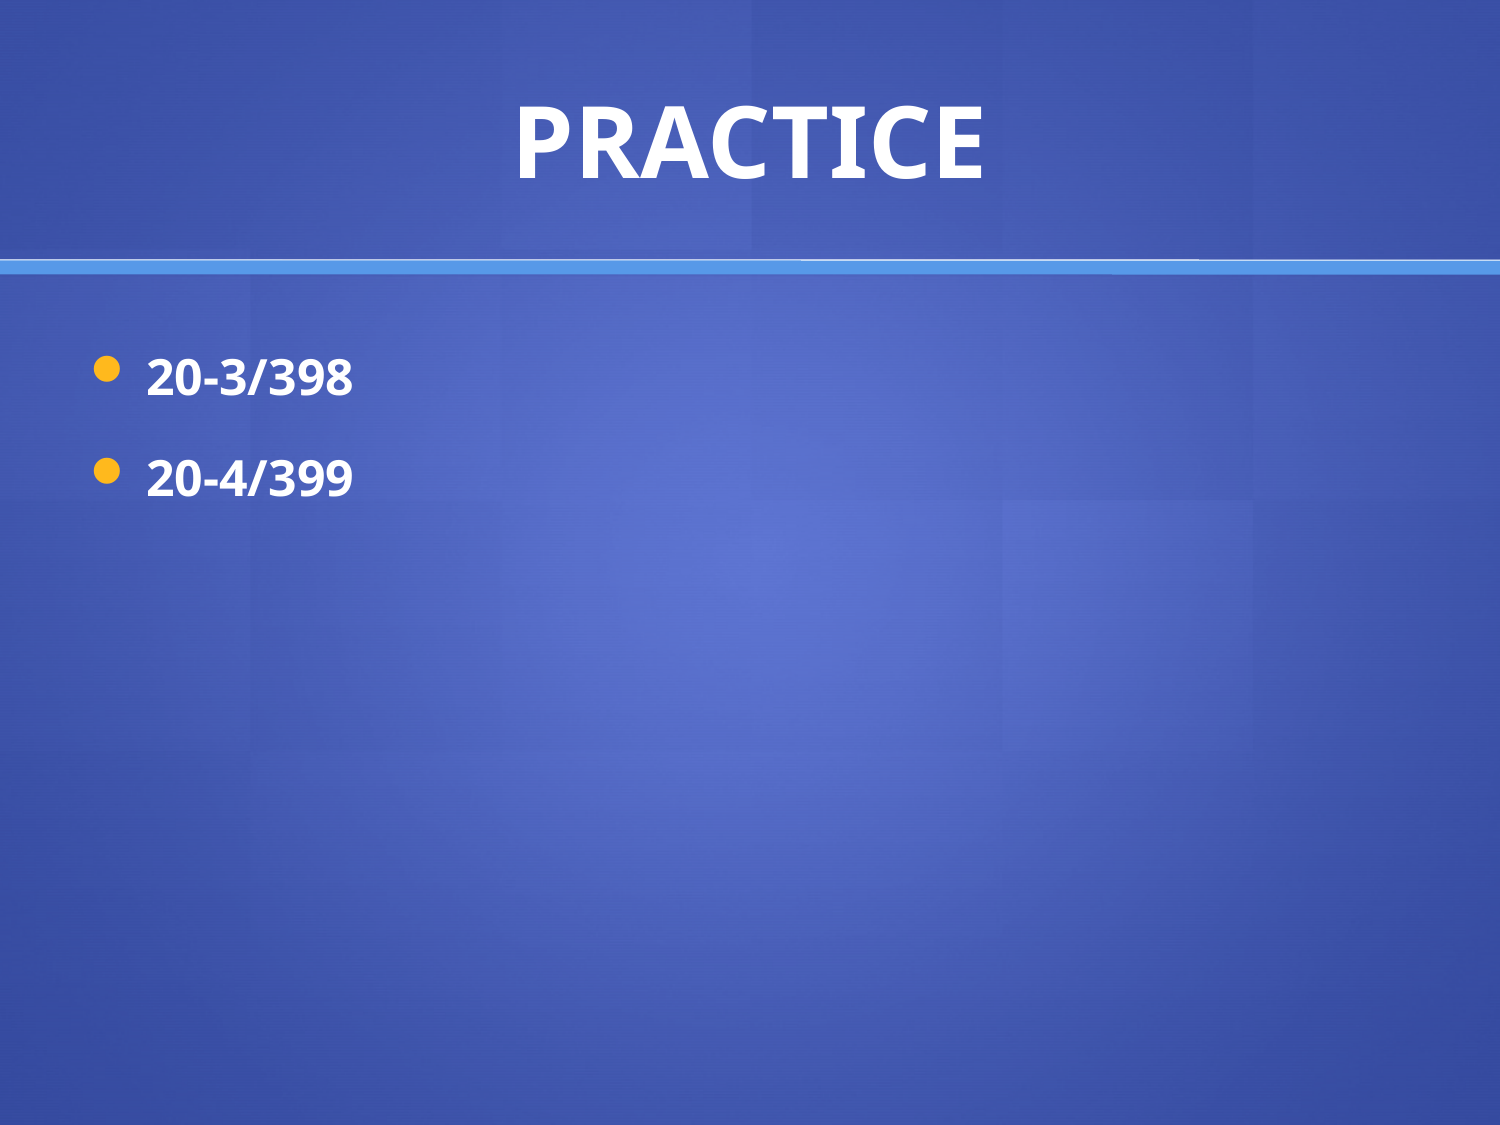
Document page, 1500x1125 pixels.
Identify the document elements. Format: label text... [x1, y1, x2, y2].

title PRACTICE [75, 45, 1425, 233]
list 20-3/398 20-4/399 [75, 337, 1425, 988]
